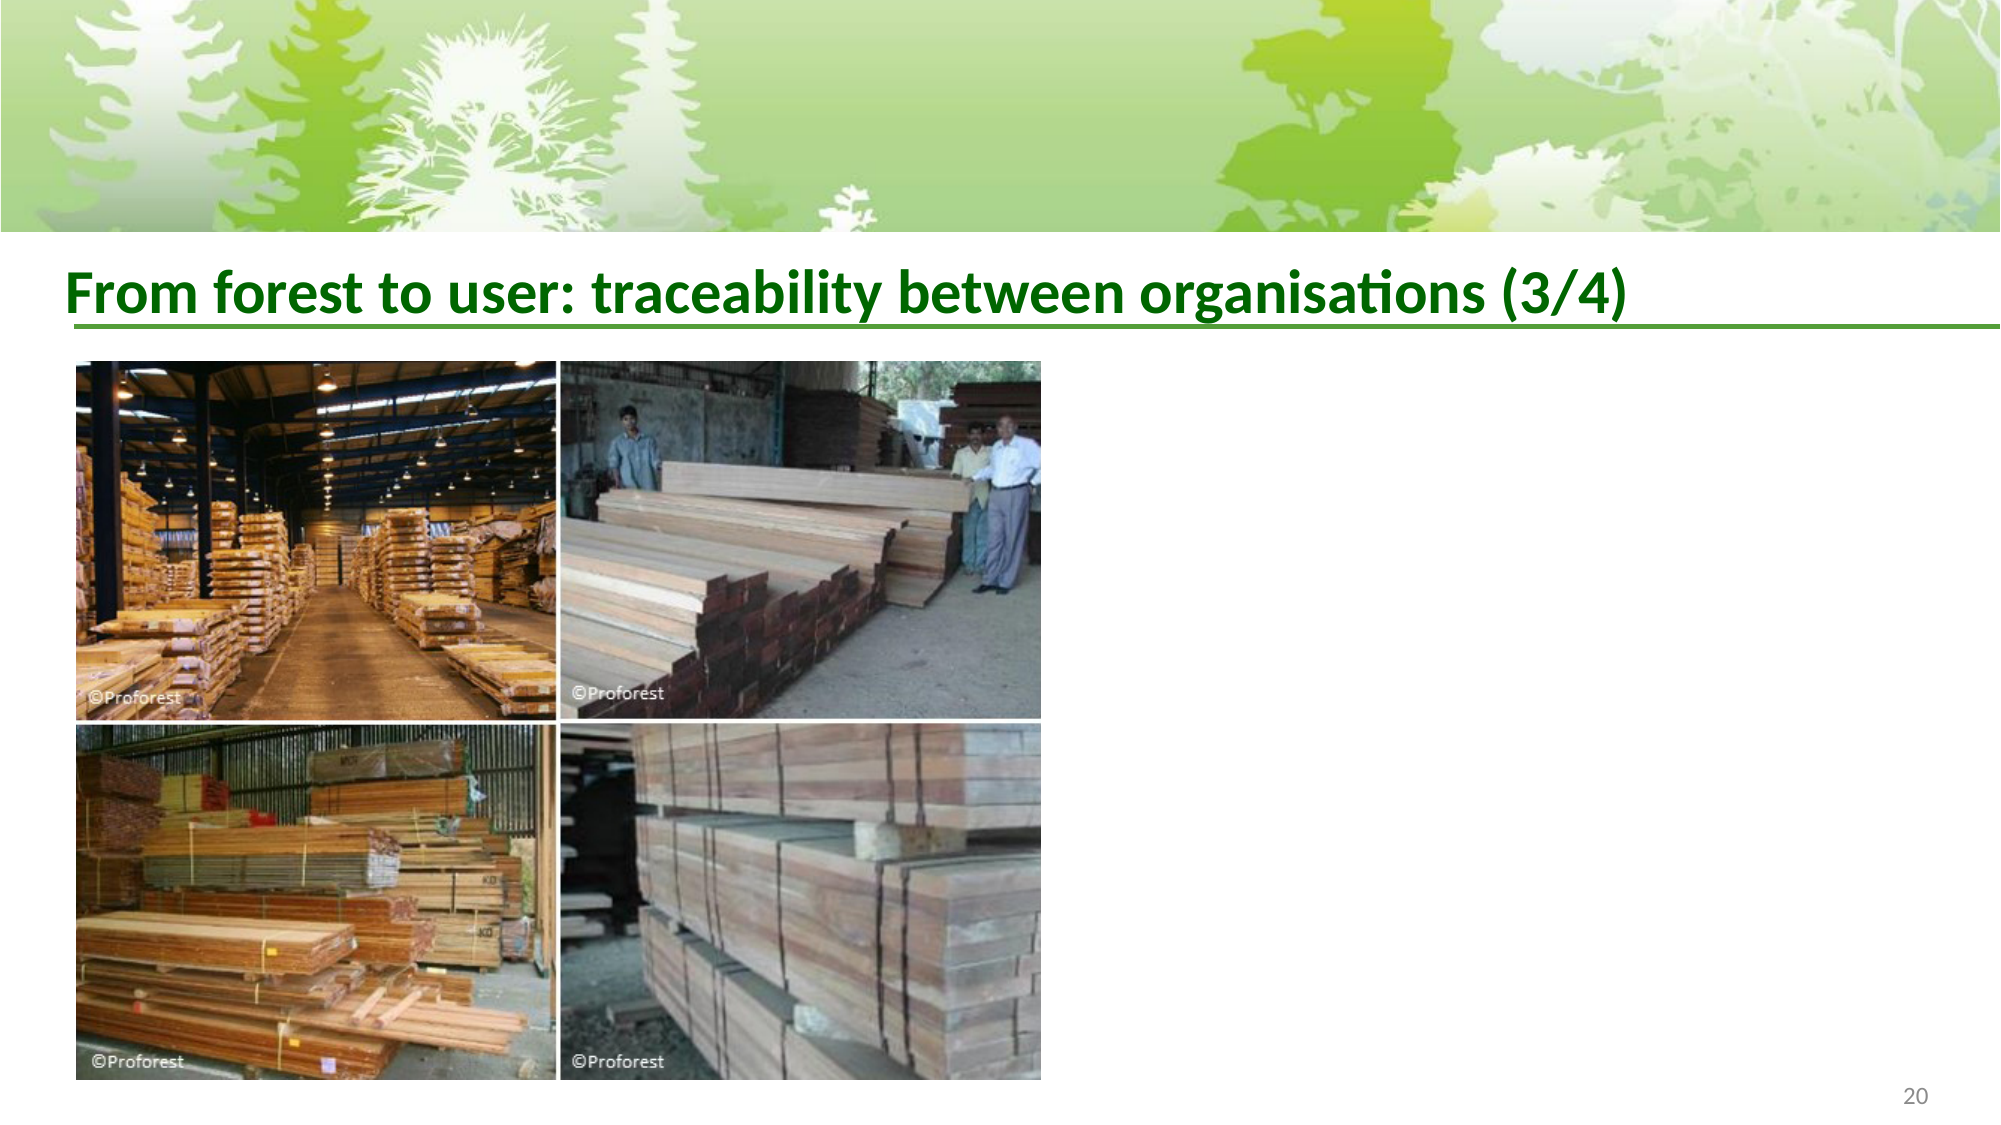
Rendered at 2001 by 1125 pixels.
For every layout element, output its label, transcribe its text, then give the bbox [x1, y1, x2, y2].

text_box From forest to user: traceability between organisations (3/4) [49, 176, 1692, 410]
slide_number 20 [1493, 1065, 1944, 1125]
title [1692, 181, 1782, 399]
picture [76, 361, 1041, 1080]
picture [0, 0, 2000, 232]
